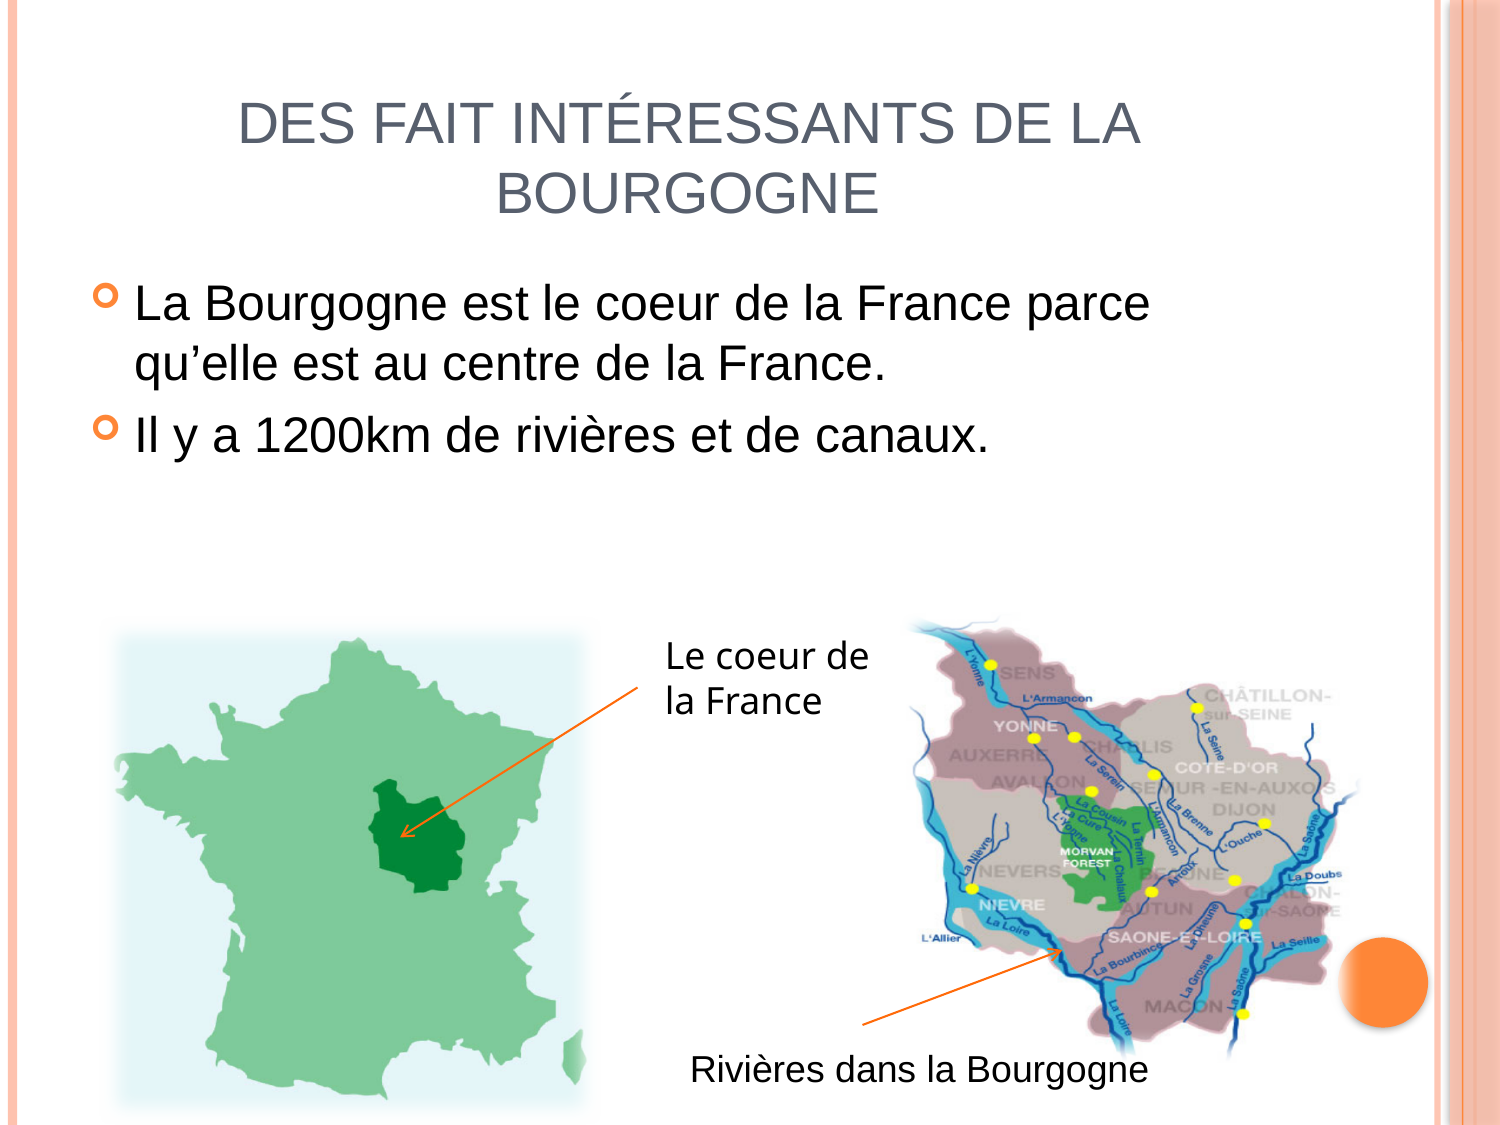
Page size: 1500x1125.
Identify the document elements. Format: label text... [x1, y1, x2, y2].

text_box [861, 949, 1063, 1026]
picture [899, 611, 1363, 1063]
list La Bourgogne est le coeur de la France parce qu’elle est au centre de la France. Il y a 1200km de rivières et de canaux. [74, 262, 1301, 1063]
picture [99, 615, 601, 1125]
text_box Rivières dans la Bourgogne [674, 1037, 1438, 1098]
text_box Le coeur de la France [650, 624, 893, 730]
title Des fait intéressants de la Bourgogne [75, 45, 1300, 233]
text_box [399, 686, 638, 838]
